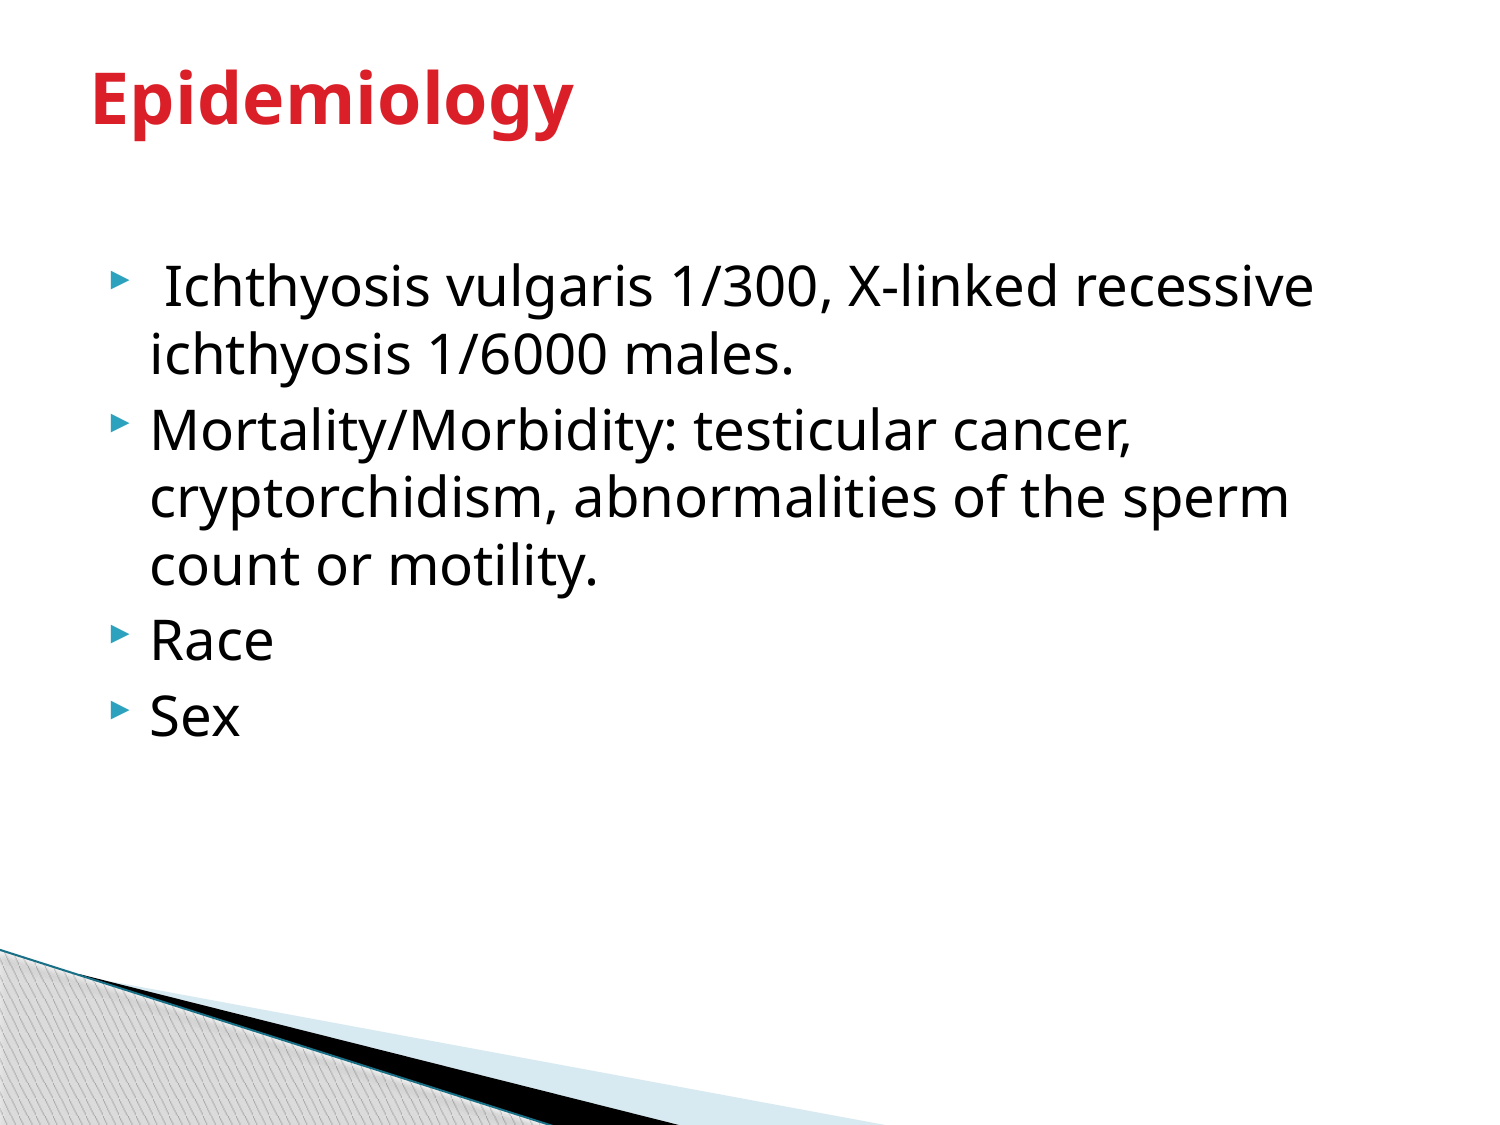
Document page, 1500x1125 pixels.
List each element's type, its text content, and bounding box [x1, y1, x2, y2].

list Ichthyosis vulgaris 1/300, X-linked recessive ichthyosis 1/6000 males. Mortality/Morbidity: testicular cancer, cryptorchidism, abnormalities of the sperm count or motility. Race Sex [75, 243, 1425, 986]
title Epidemiology [75, 45, 1425, 233]
